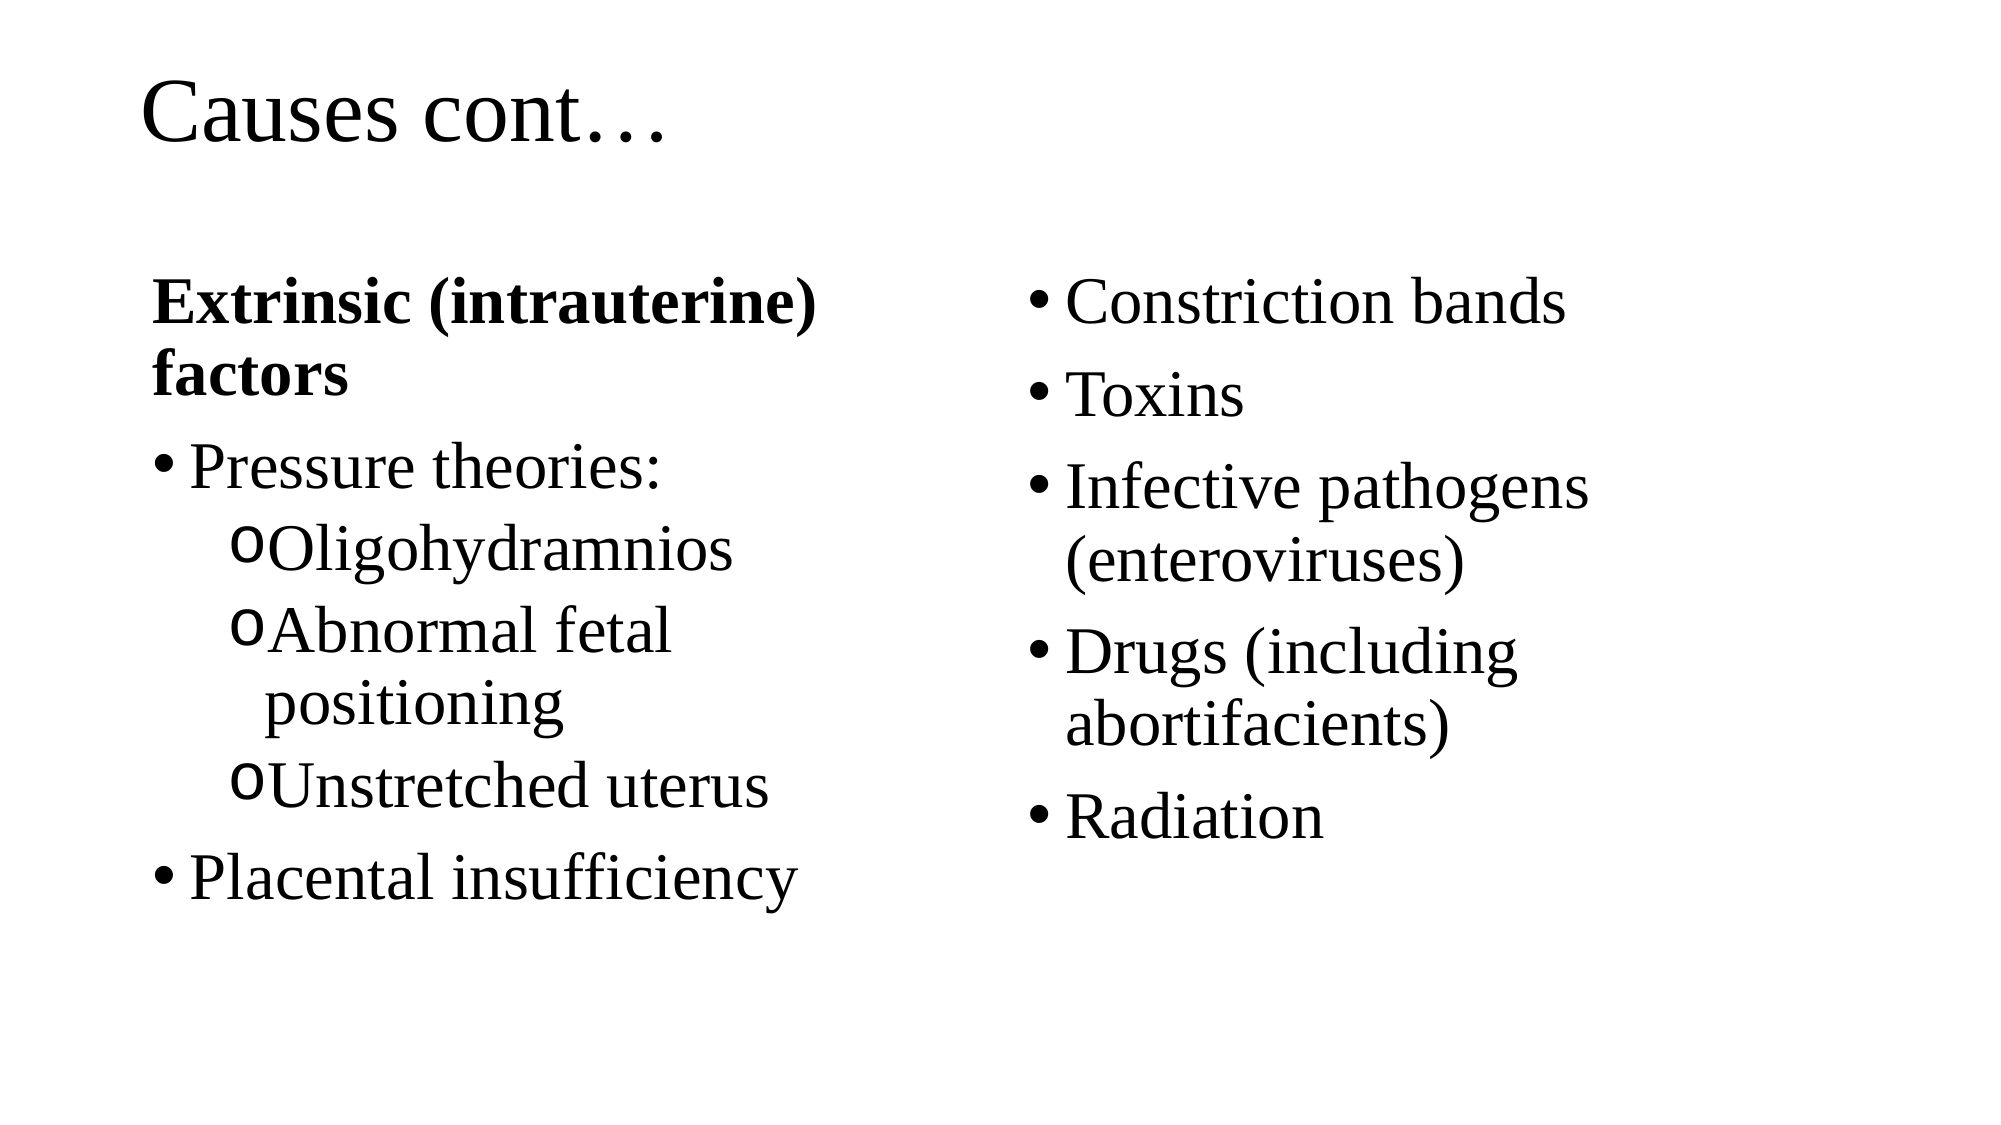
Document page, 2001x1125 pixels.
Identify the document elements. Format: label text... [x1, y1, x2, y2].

list Extrinsic (intrauterine) factors Pressure theories: Oligohydramnios Abnormal fetal positioning Unstretched uterus Placental insufficiency [137, 258, 988, 1014]
title Causes cont… [125, 15, 1850, 208]
list Constriction bands Toxins Infective pathogens (enteroviruses) Drugs (including abortifacients) Radiation [1012, 258, 1863, 1014]
